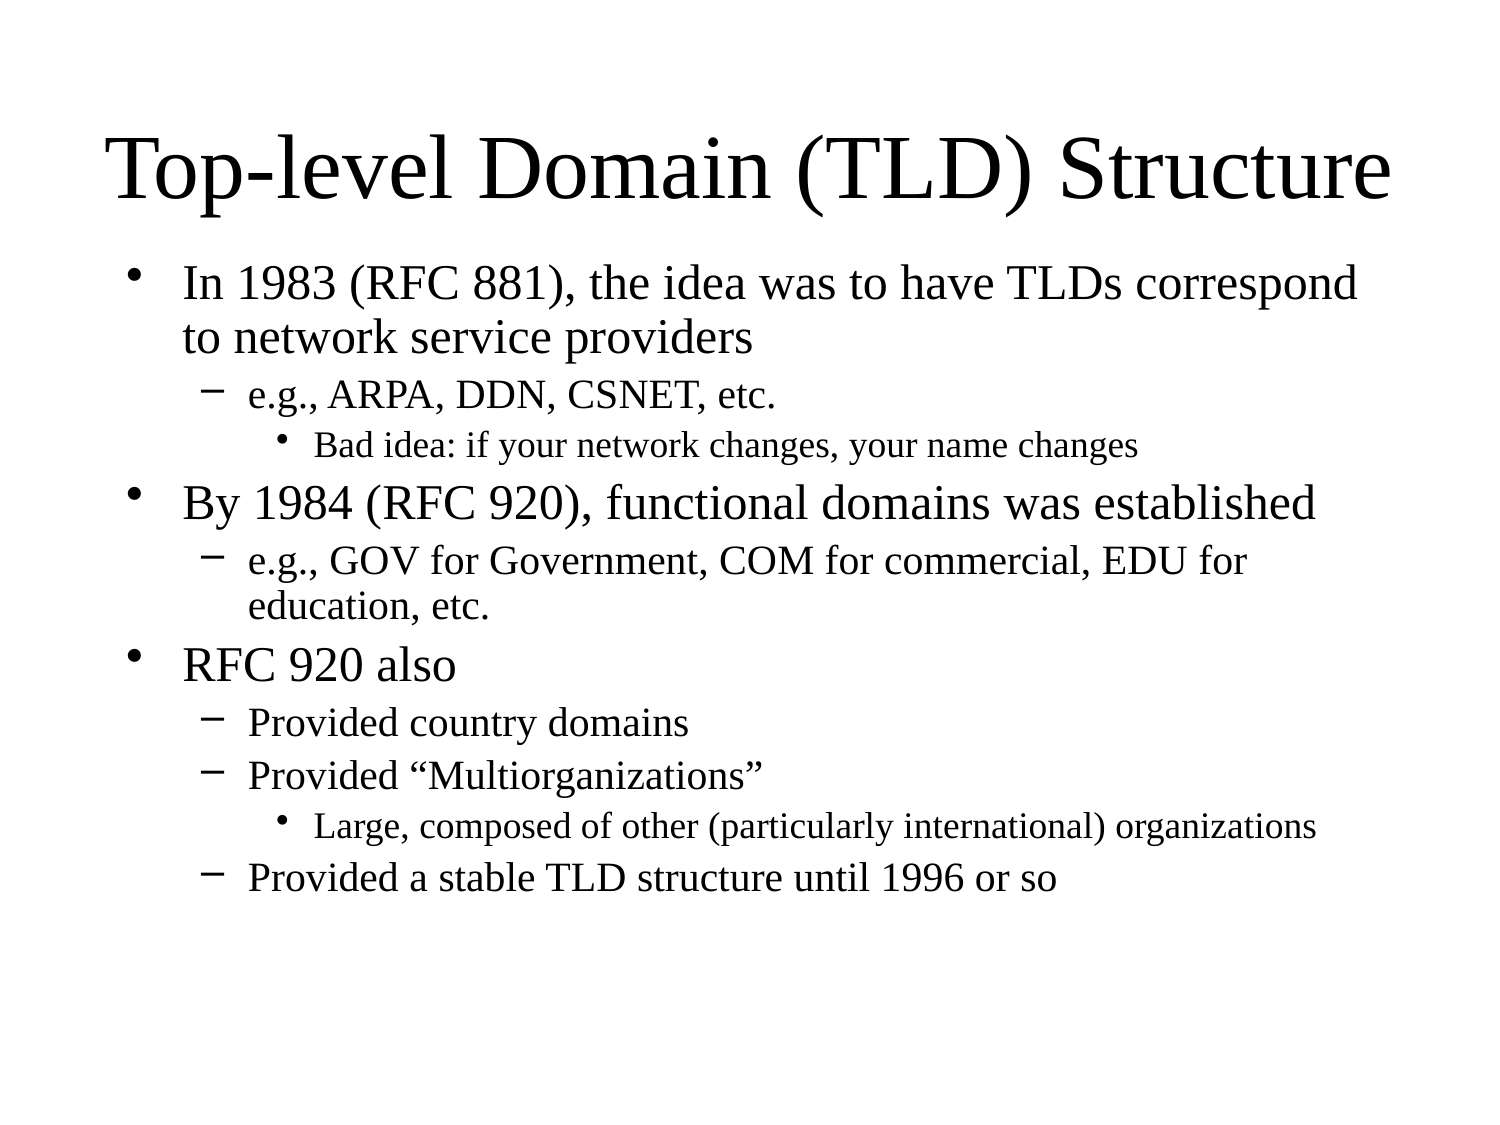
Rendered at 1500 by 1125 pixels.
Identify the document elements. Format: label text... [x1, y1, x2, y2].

title Top-level Domain (TLD) Structure [75, 99, 1425, 288]
list In 1983 (RFC 881), the idea was to have TLDs correspond to network service providers e.g., ARPA, DDN, CSNET, etc. Bad idea: if your network changes, your name changes By 1984 (RFC 920), functional domains was established e.g., GOV for Government, COM for commercial, EDU for education, etc. RFC 920 also Provided country domains Provided “Multiorganizations” Large, composed of other (particularly international) organizations Provided a stable TLD structure until 1996 or so [112, 249, 1388, 925]
